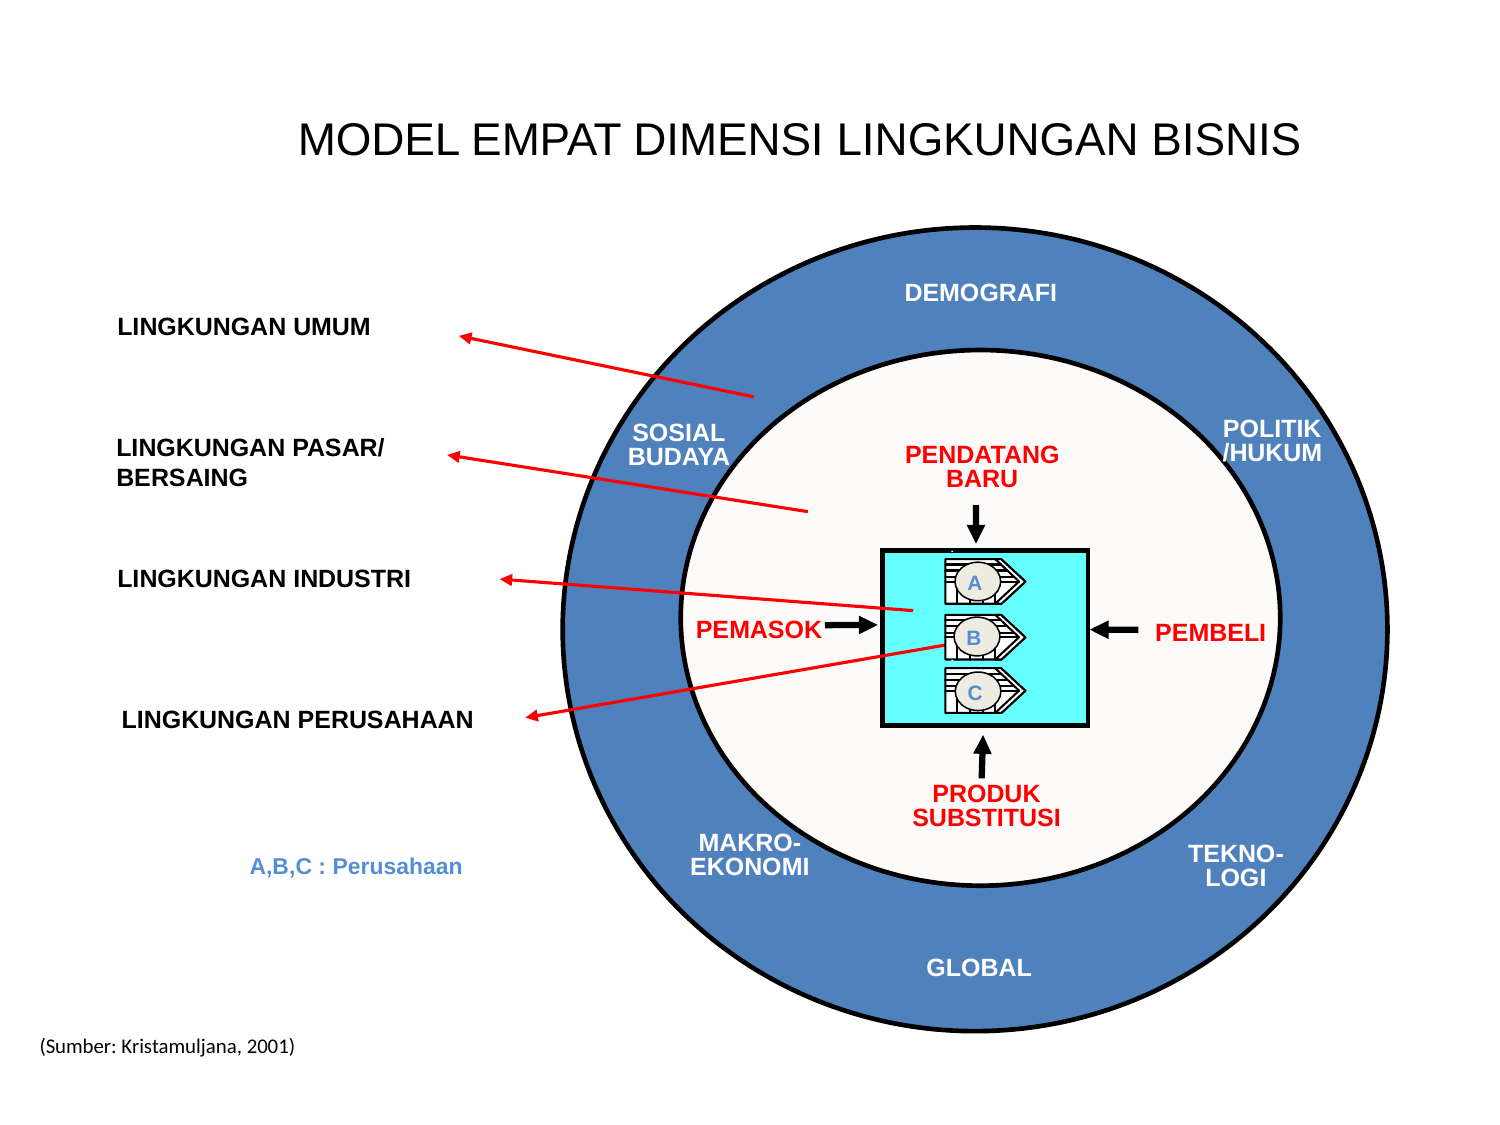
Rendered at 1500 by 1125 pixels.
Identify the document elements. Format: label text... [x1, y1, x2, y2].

text_box PEMASOK [680, 612, 838, 652]
text_box [976, 735, 989, 779]
text_box A,B,C : Perusahaan [225, 849, 488, 887]
text_box [571, 690, 787, 886]
text_box LINGKUNGAN UMUM [102, 302, 386, 348]
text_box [945, 606, 1026, 659]
text_box MODEL EMPAT DIMENSI LINGKUNGAN BISNIS [282, 112, 1317, 172]
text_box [945, 550, 1026, 605]
text_box POLITIK /HUKUM [1194, 410, 1350, 474]
text_box [626, 227, 1321, 428]
text_box SOSIAL BUDAYA [587, 414, 771, 478]
text_box LINGKUNGAN PERUSAHAAN [106, 696, 490, 742]
text_box LINGKUNGAN PASAR/ BERSAING [101, 423, 400, 499]
text_box [601, 478, 724, 496]
text_box DEMOGRAFI [889, 275, 1073, 314]
text_box [562, 585, 690, 709]
text_box LINGKUNGAN INDUSTRI [102, 555, 427, 600]
text_box PRODUK SUBSTITUSI [897, 775, 1076, 839]
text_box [951, 561, 1001, 603]
text_box PEMBELI [1140, 614, 1282, 654]
text_box [882, 550, 1088, 726]
text_box GLOBAL [911, 950, 1047, 989]
text_box [1089, 623, 1139, 636]
text_box [682, 350, 1281, 886]
text_box [447, 450, 587, 478]
text_box [459, 332, 754, 397]
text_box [950, 616, 1001, 658]
text_box PENDATANG BARU [889, 437, 1075, 500]
text_box [565, 478, 712, 592]
text_box MAKRO- EKONOMI [657, 824, 843, 888]
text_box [952, 671, 1002, 713]
text_box TEKNO- LOGI [1159, 836, 1313, 899]
text_box [824, 618, 878, 632]
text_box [945, 659, 1026, 714]
text_box [969, 505, 983, 544]
text_box [499, 573, 914, 611]
text_box [680, 594, 882, 688]
text_box [659, 462, 1388, 1032]
text_box (Sumber: Kristamuljana, 2001) [24, 1025, 388, 1065]
text_box [525, 645, 940, 722]
